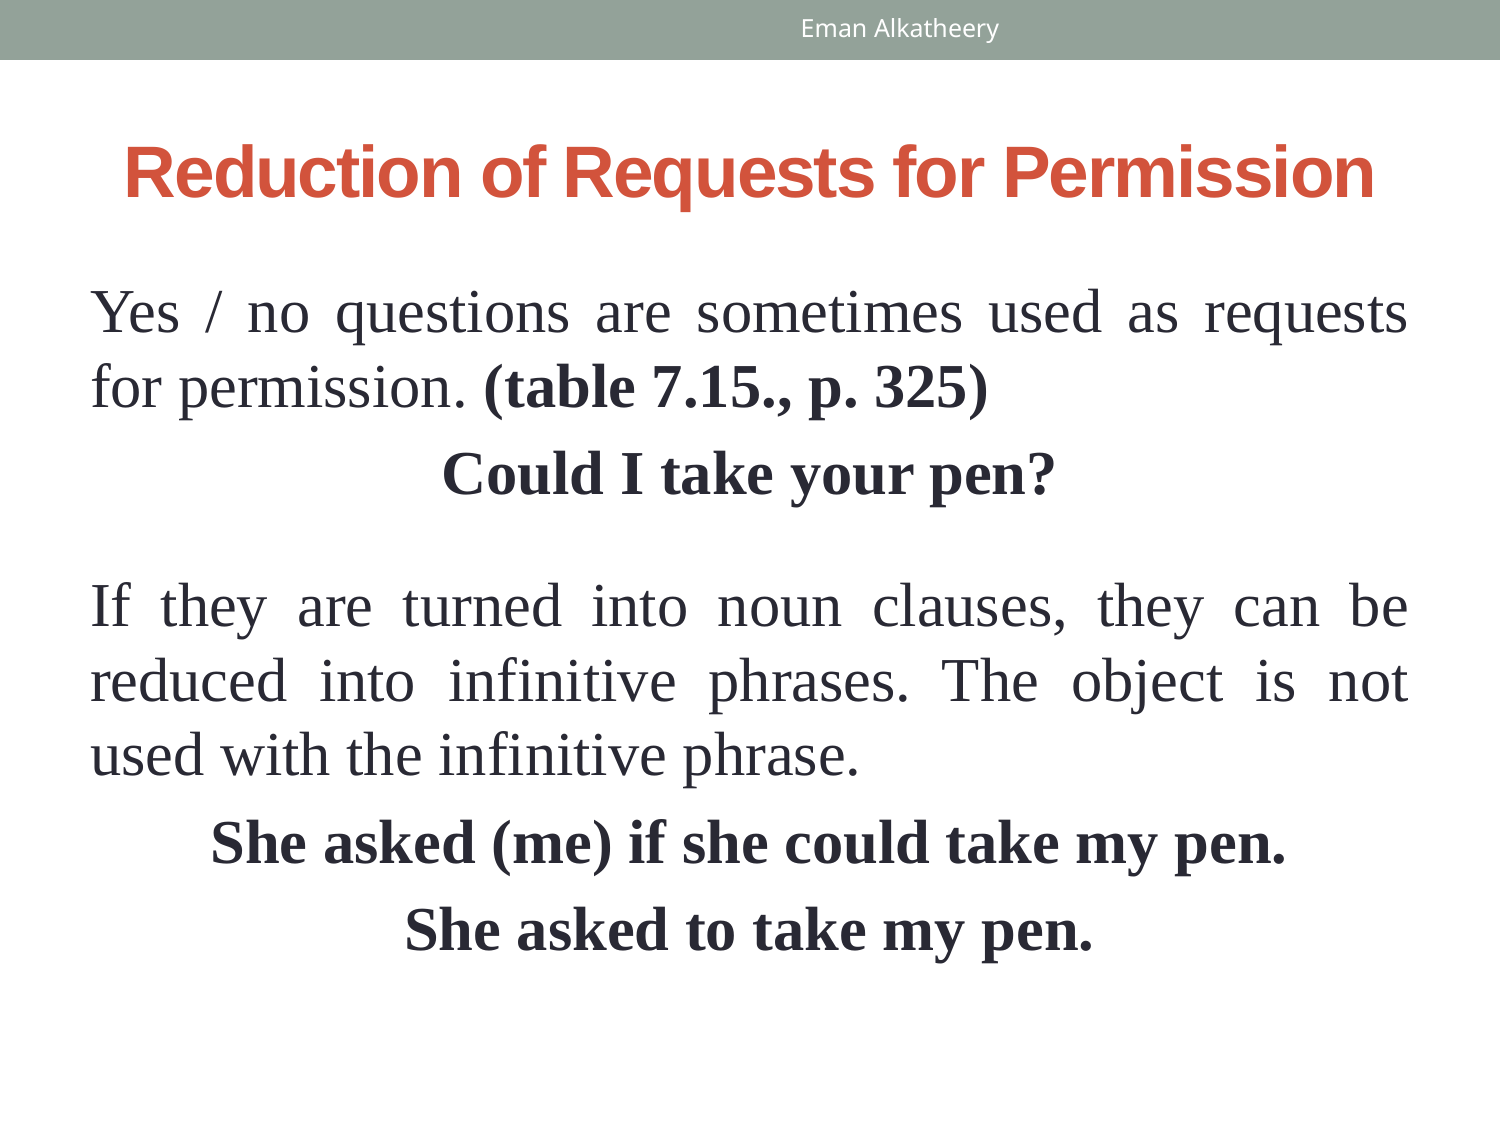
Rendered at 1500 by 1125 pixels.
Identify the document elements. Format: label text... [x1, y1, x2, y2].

footer Eman Alkatheery [562, 3, 1238, 57]
list Yes / no questions are sometimes used as requests for permission. (table 7.15., p. 325) Could I take your pen? If they are turned into noun clauses, they can be reduced into infinitive phrases. The object is not used with the infinitive phrase. She asked (me) if she could take my pen. She asked to take my pen. [75, 262, 1425, 1063]
title Reduction of Requests for Permission [75, 87, 1425, 250]
